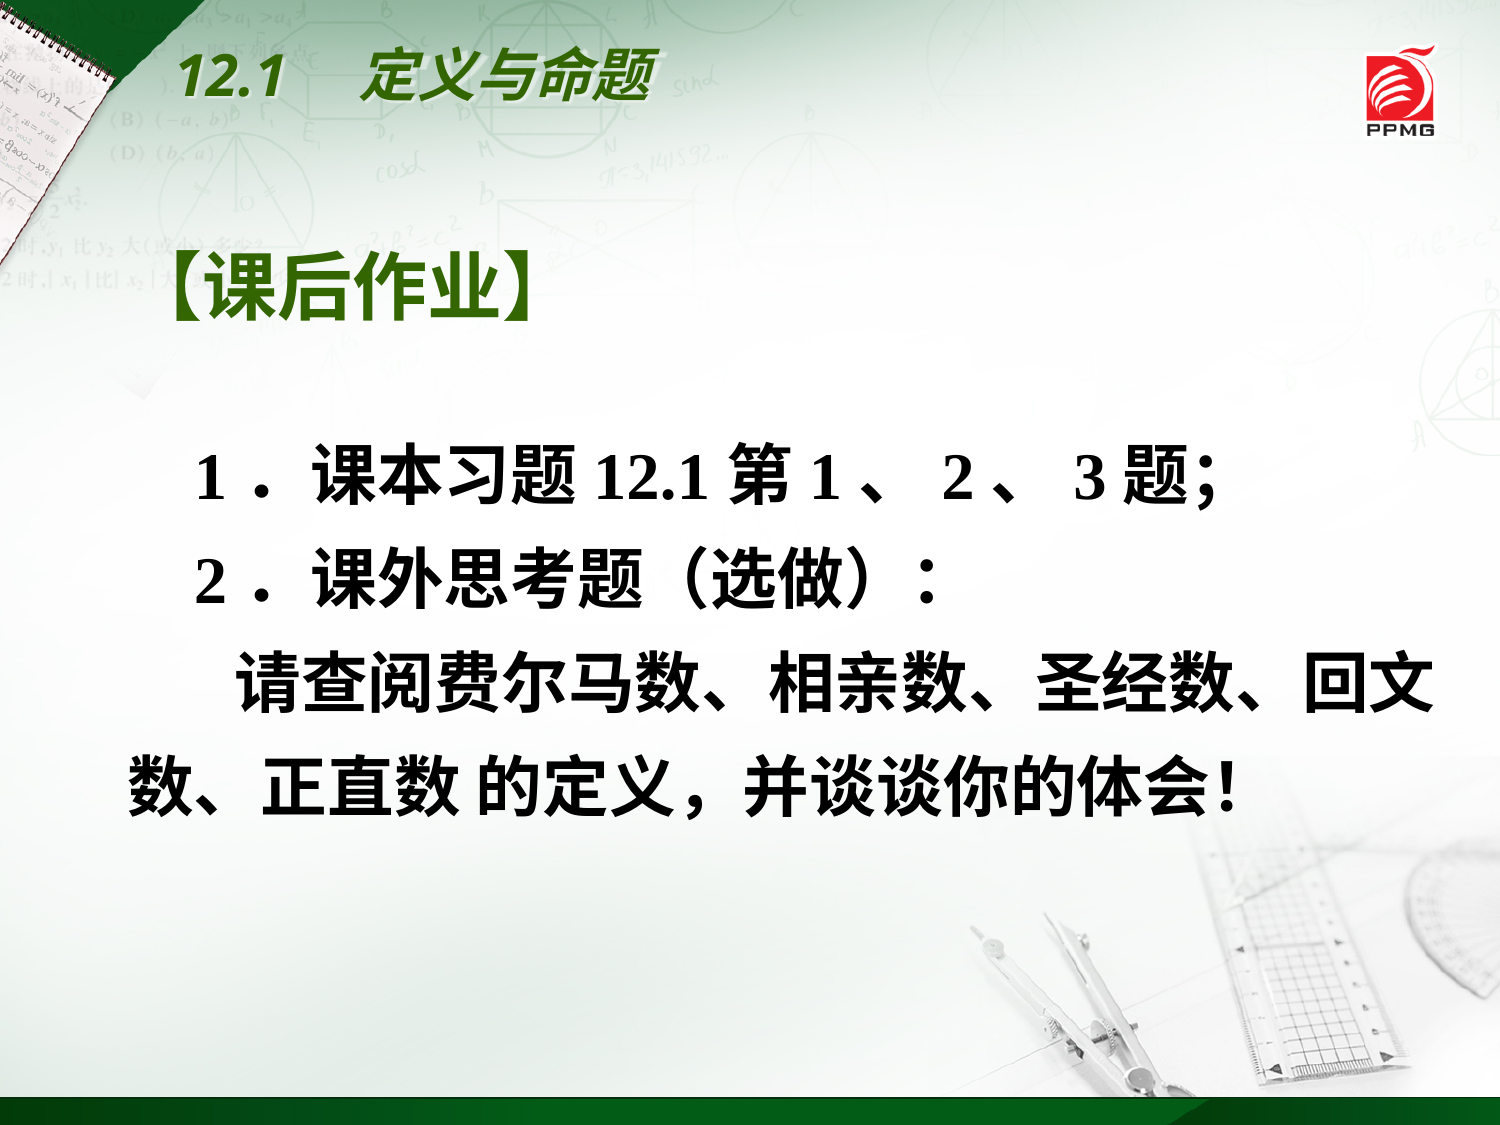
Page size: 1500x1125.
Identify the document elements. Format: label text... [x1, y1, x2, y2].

picture [0, 0, 1500, 1125]
text_box 【课后作业】 1．课本习题12.1第1、2、3题； 2．课外思考题（选做）： 请查阅费尔马数、相亲数、圣经数、回文数、正直数 的定义，并谈谈你的体会！ [112, 231, 1500, 937]
text_box 12.1 定义与命题 [159, 31, 1164, 116]
